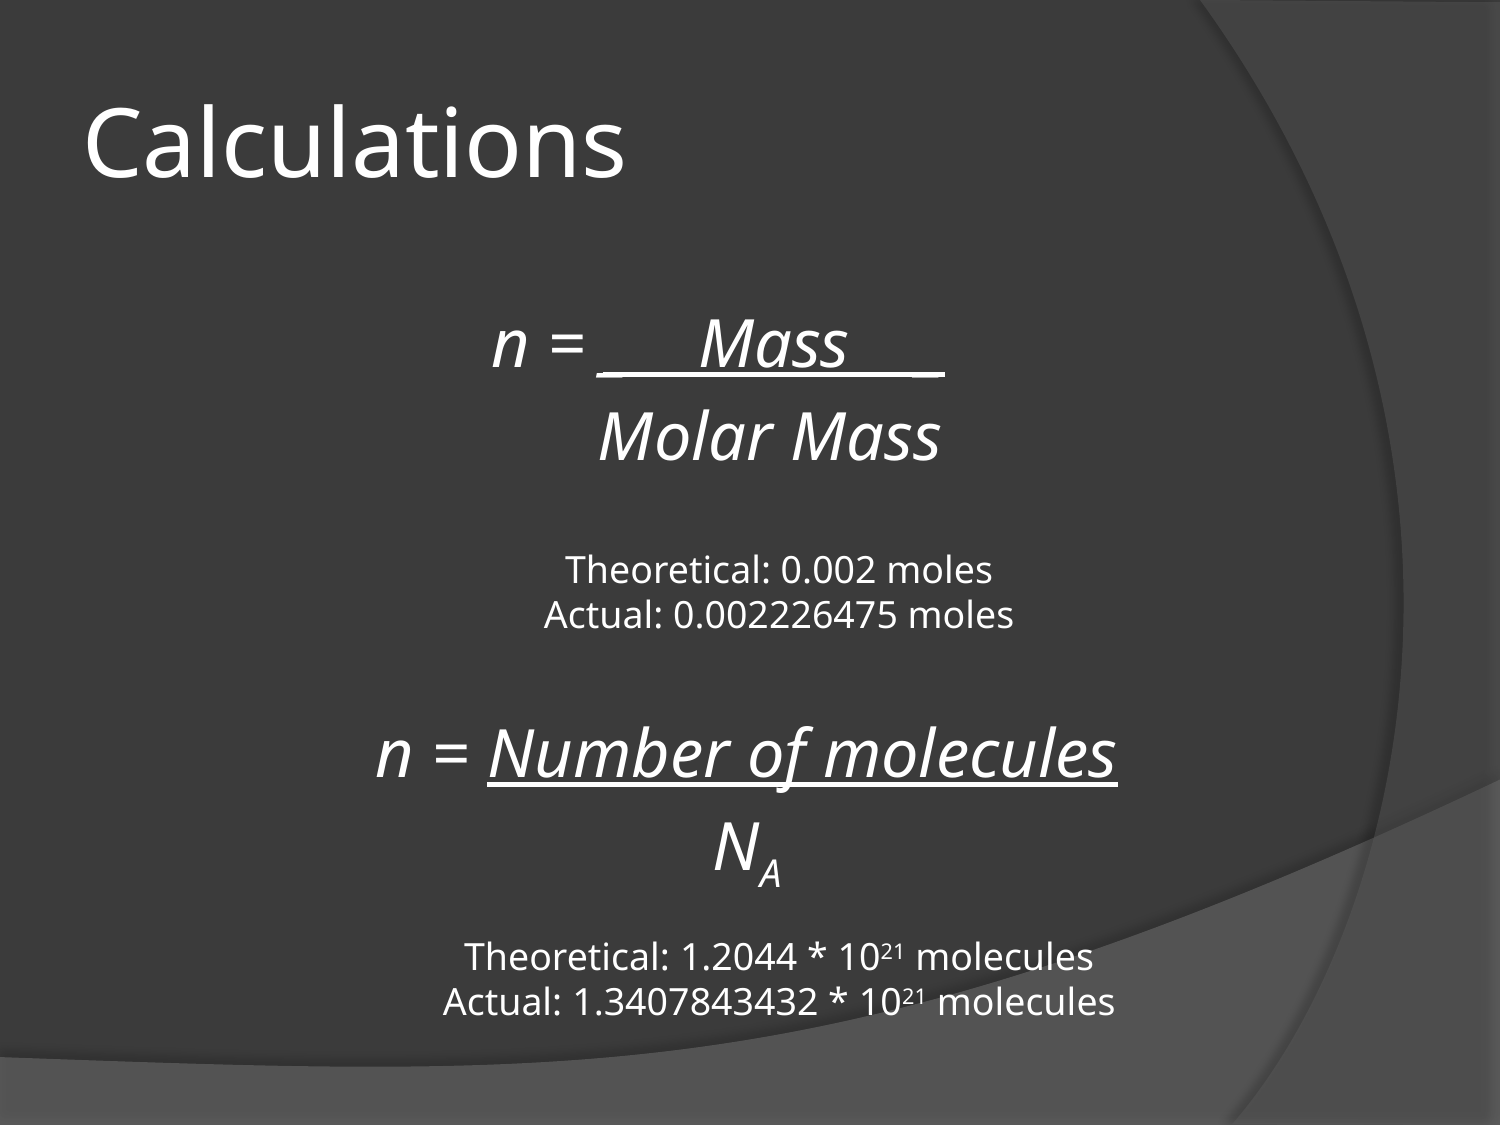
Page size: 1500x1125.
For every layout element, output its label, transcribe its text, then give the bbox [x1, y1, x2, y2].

list n = Number of molecules NA [316, 703, 1172, 933]
text_box n = _ Mass _ Molar Mass [398, 292, 1039, 523]
title Calculations [75, 45, 1300, 233]
text_box Theoretical: 0.002 moles Actual: 0.002226475 moles [339, 538, 1219, 644]
text_box Theoretical: 1.2044 * 1021 molecules Actual: 1.3407843432 * 1021 molecules [339, 925, 1219, 1031]
